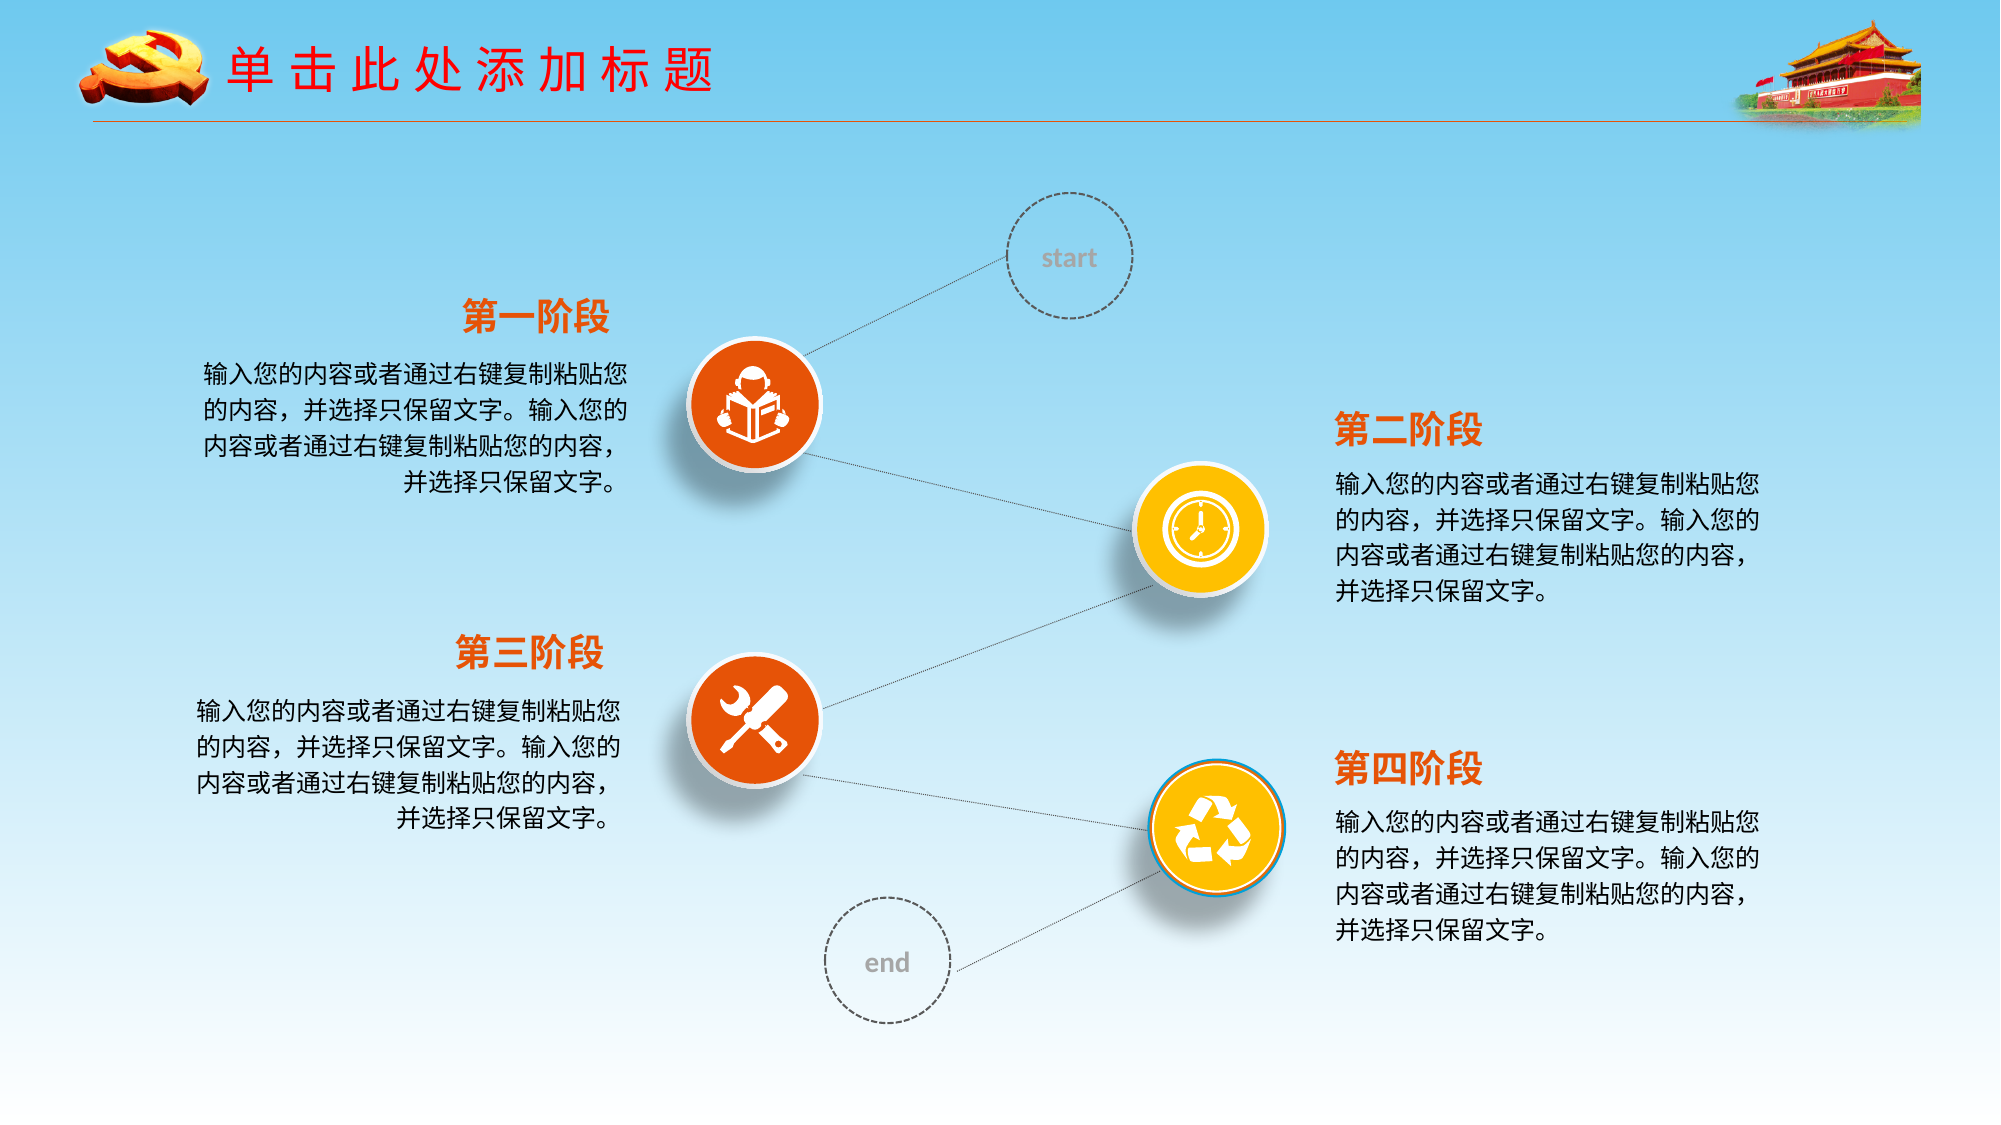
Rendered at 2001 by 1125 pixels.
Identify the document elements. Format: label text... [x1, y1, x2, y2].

text_box end [823, 896, 952, 1025]
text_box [686, 651, 824, 789]
picture [39, 10, 231, 145]
picture [1709, 0, 1921, 148]
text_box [170, 612, 686, 840]
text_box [176, 275, 692, 503]
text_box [1314, 389, 1788, 613]
text_box 单击此处添加标题 [231, 31, 764, 106]
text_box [686, 336, 824, 473]
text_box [956, 870, 1161, 972]
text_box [1148, 759, 1286, 897]
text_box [823, 585, 1153, 709]
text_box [1132, 460, 1270, 598]
text_box start [1005, 191, 1134, 320]
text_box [803, 774, 1148, 832]
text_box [1314, 727, 1788, 951]
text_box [803, 255, 1007, 357]
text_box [803, 452, 1136, 533]
